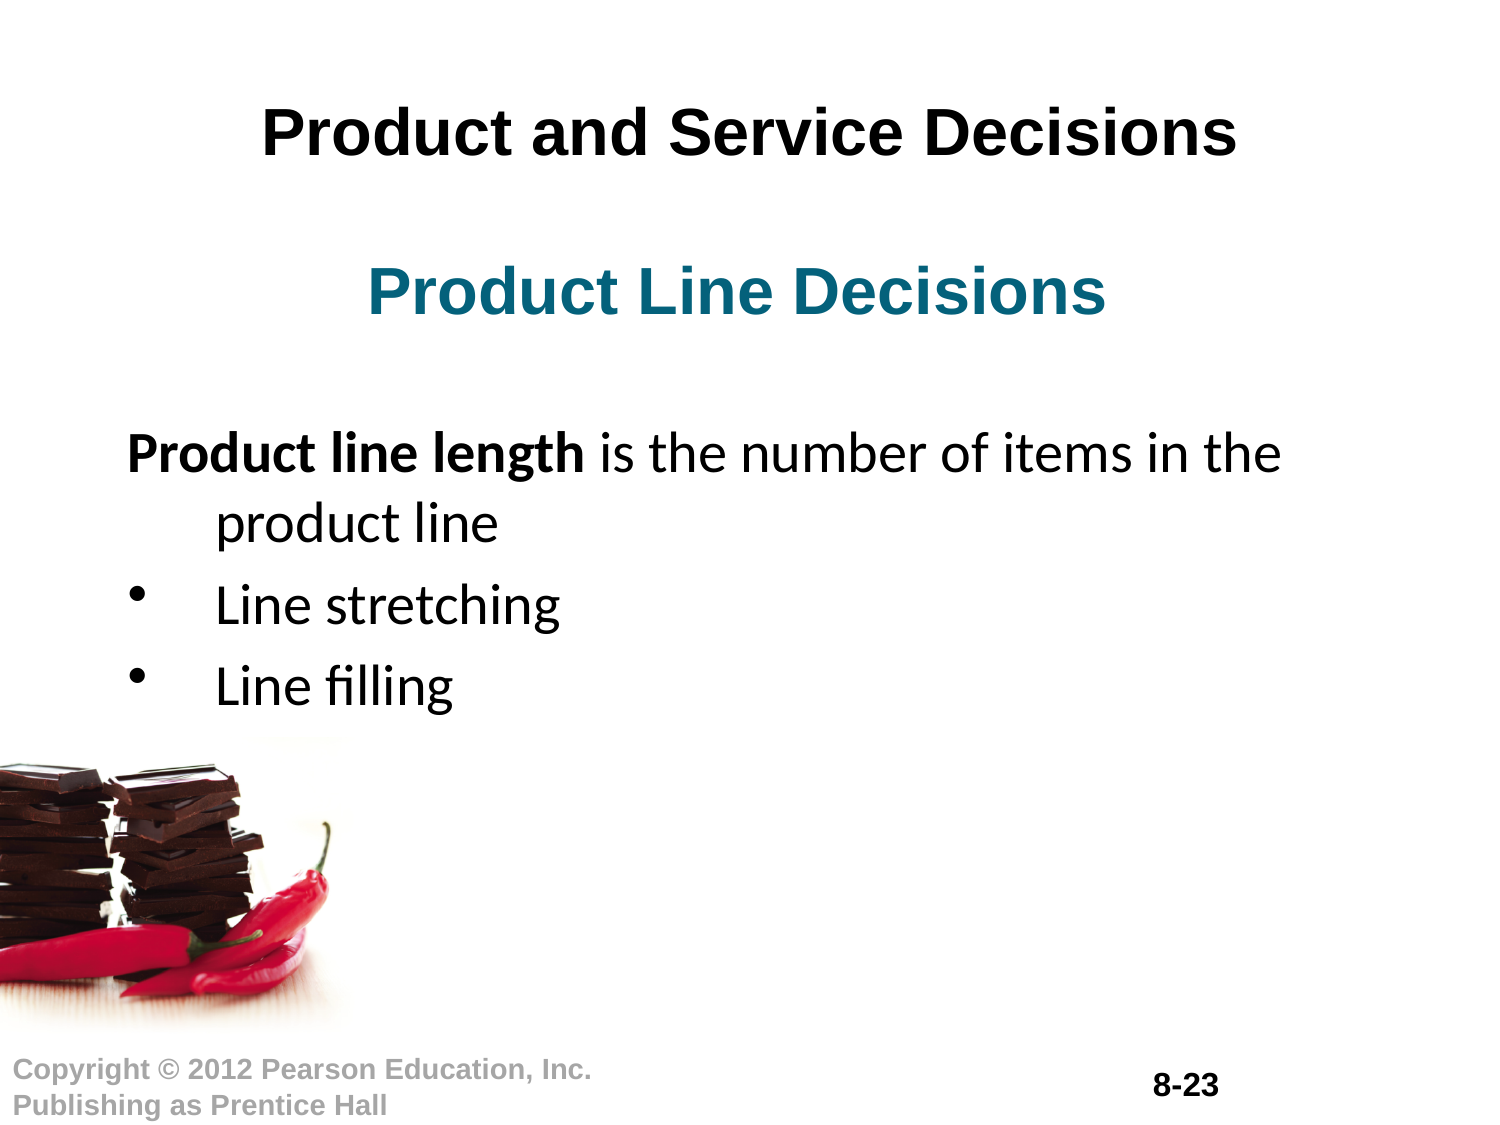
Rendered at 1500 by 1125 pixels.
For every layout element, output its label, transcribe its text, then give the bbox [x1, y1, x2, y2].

list Product Line Decisions [149, 237, 1326, 338]
list Product line length is the number of items in the product line Line stretching Line filling [112, 324, 1388, 1001]
picture [0, 737, 361, 1038]
title Product and Service Decisions [112, 37, 1388, 226]
